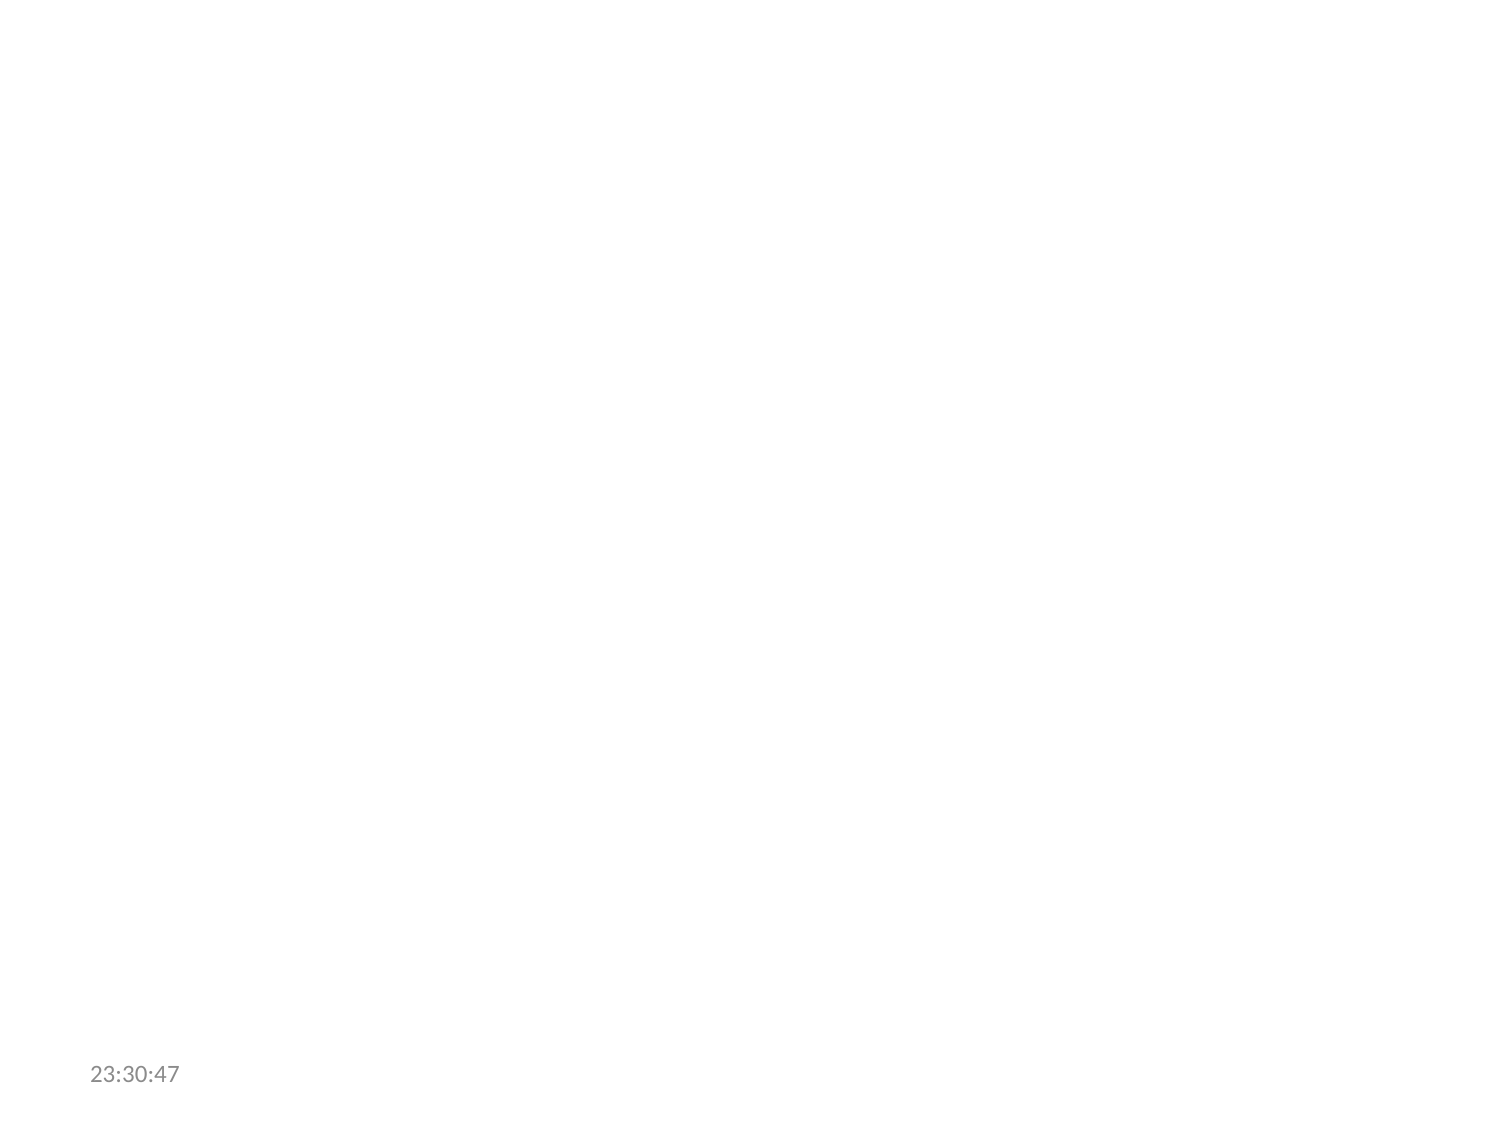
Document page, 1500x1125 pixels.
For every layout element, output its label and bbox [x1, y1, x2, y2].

slide_number [75, 1042, 425, 1103]
